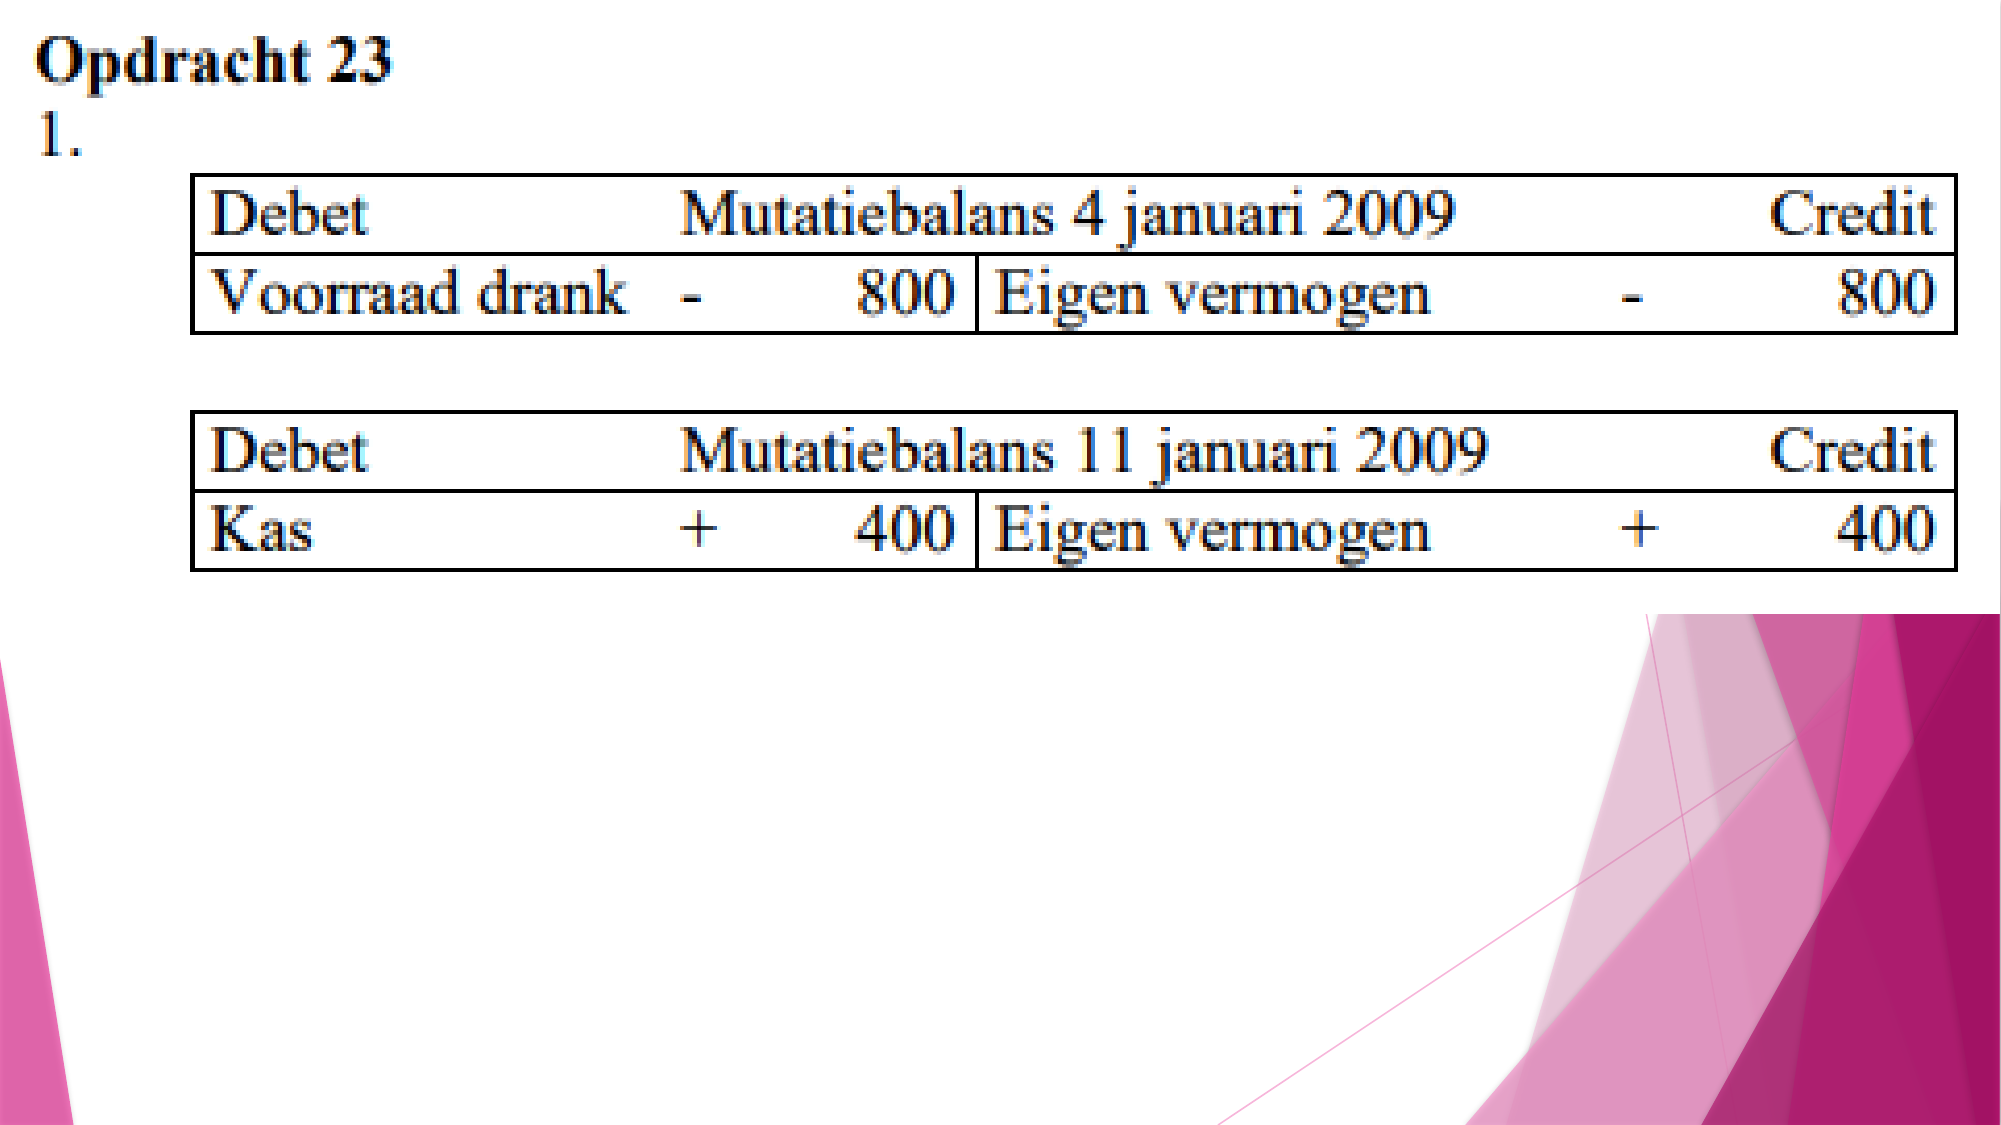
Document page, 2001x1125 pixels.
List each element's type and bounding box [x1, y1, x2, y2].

picture [0, 0, 2000, 615]
